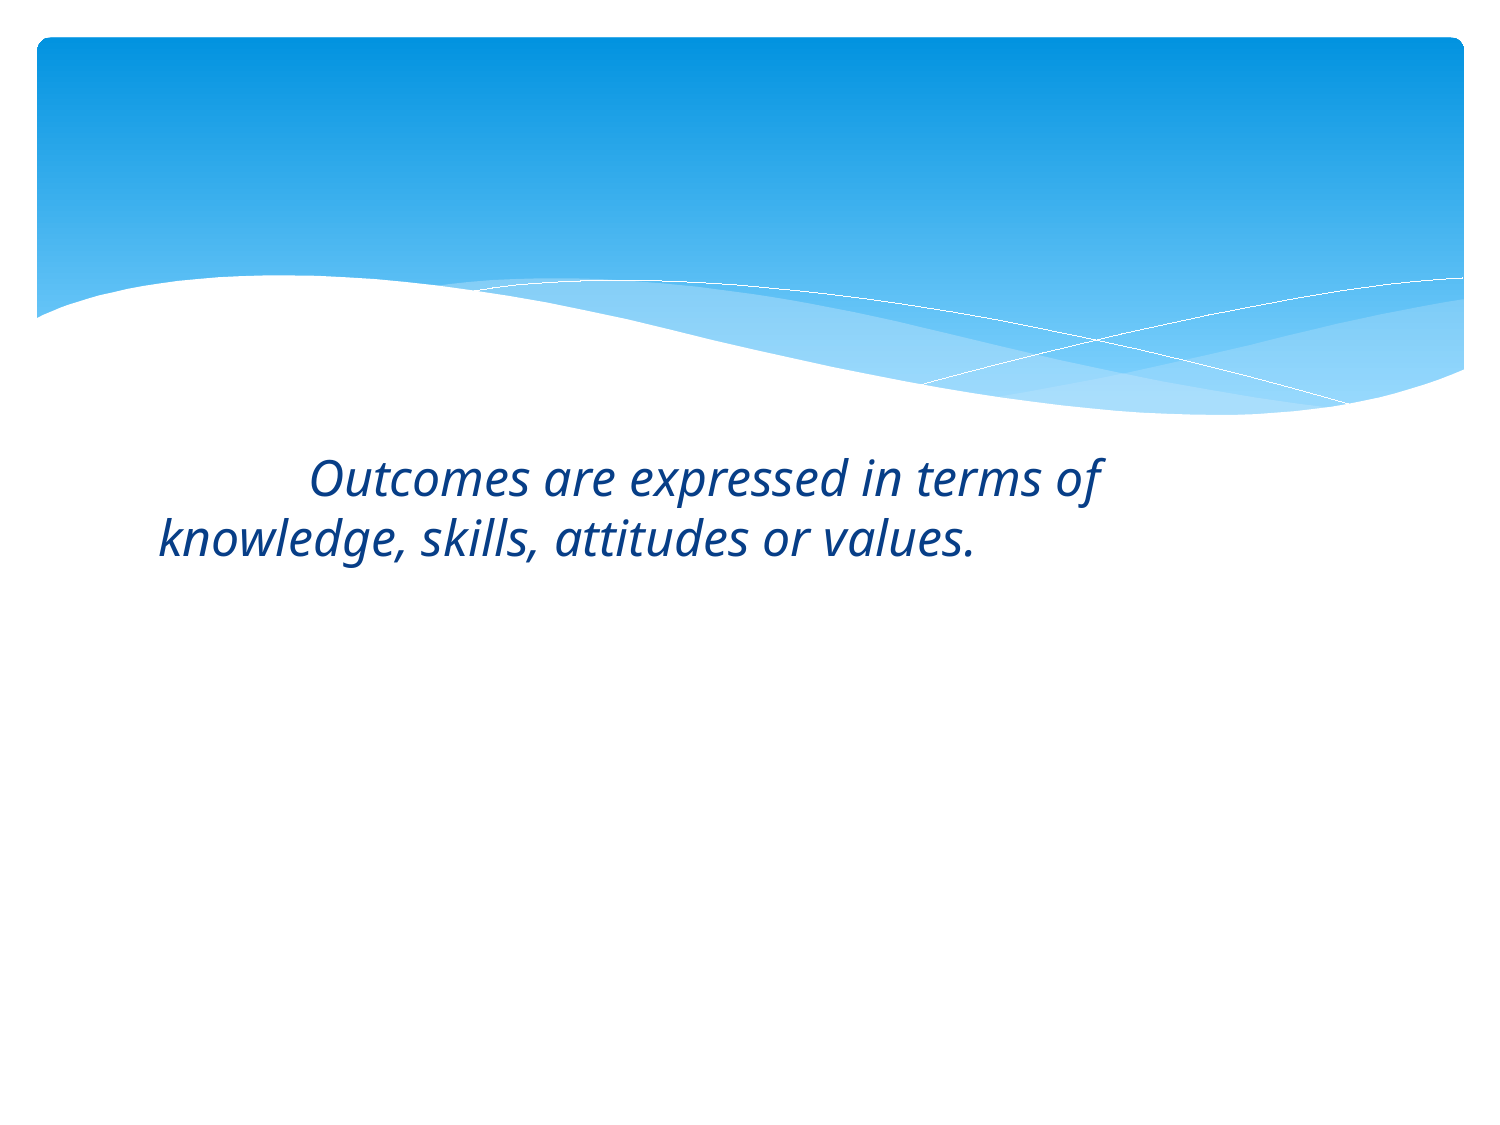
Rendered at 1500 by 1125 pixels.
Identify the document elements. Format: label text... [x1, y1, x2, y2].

list Outcomes are expressed in terms of knowledge, skills, attitudes or values. [143, 438, 1359, 1005]
